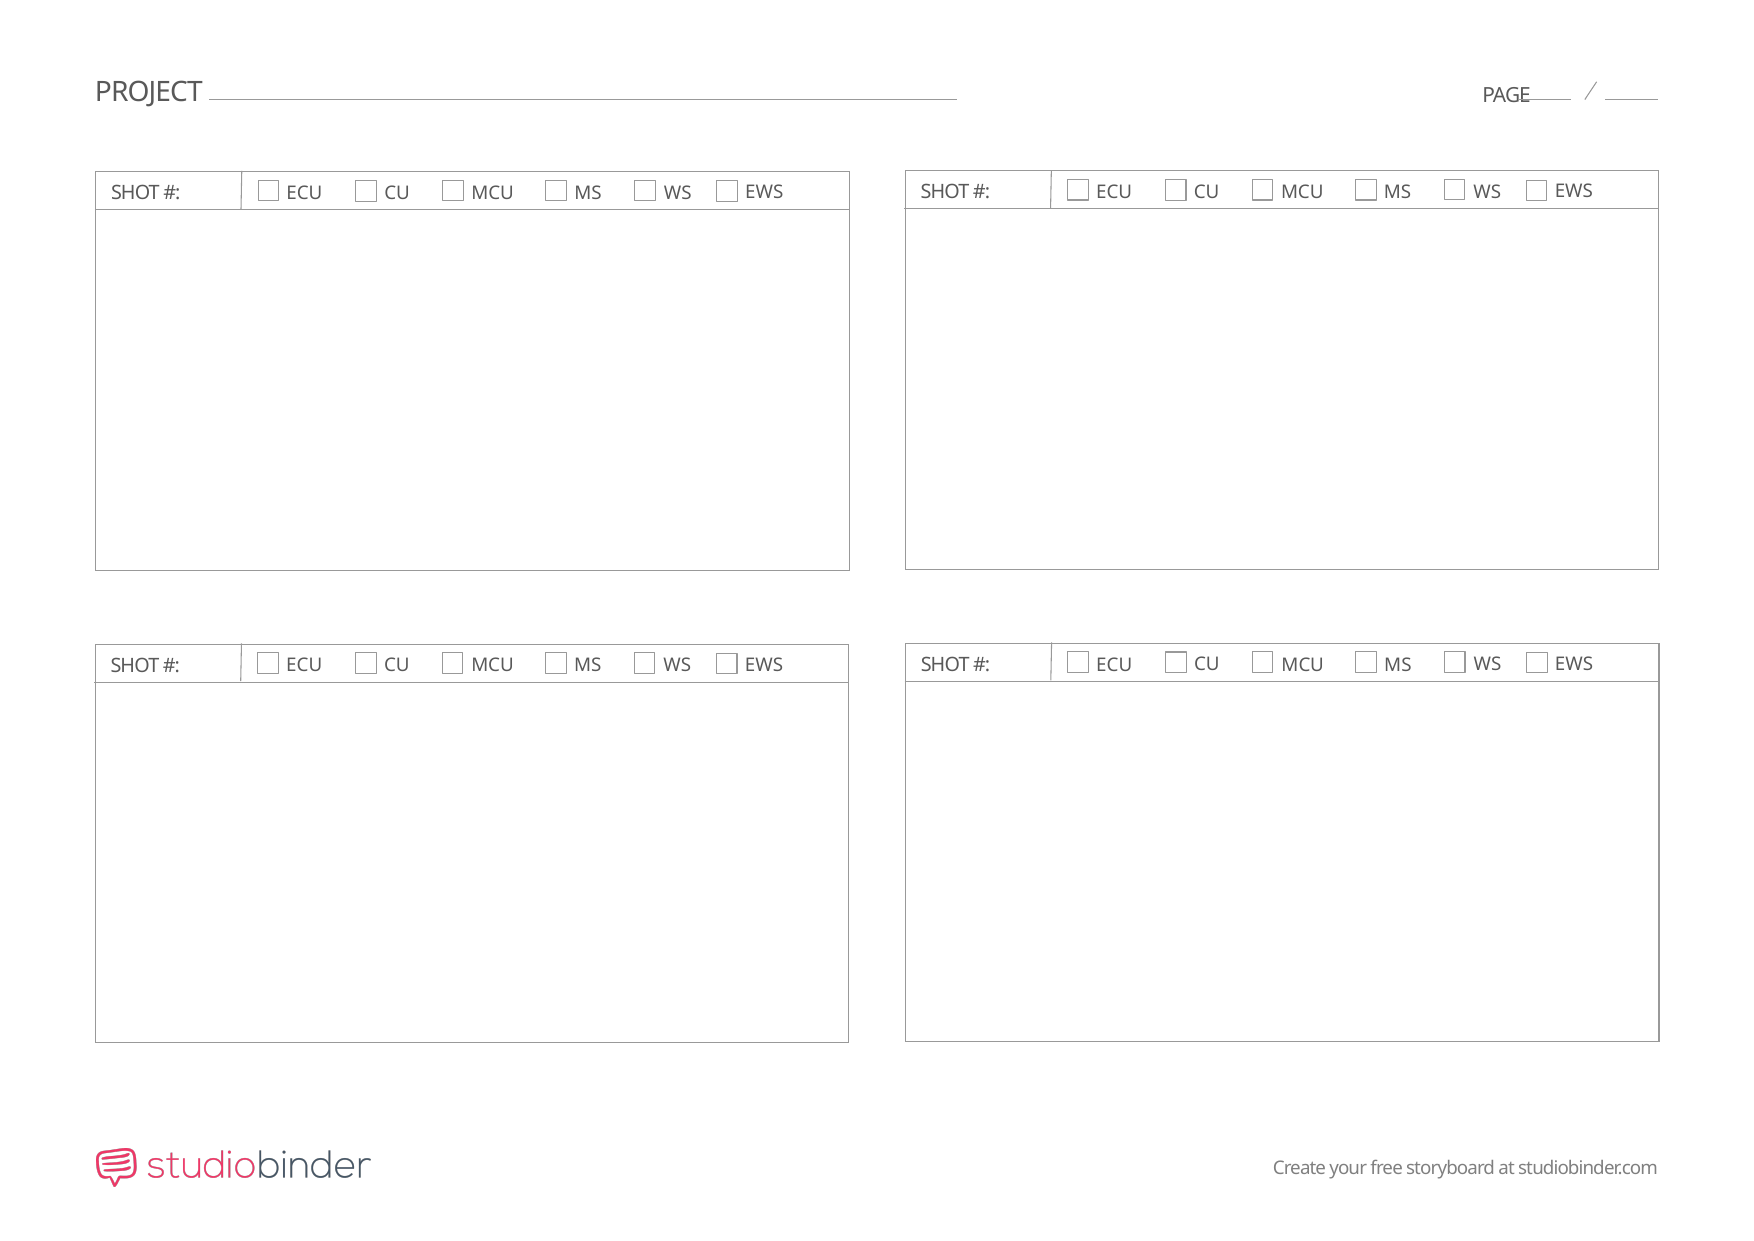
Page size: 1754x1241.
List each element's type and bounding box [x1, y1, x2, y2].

text_box [904, 642, 1660, 1042]
text_box [79, 66, 1658, 117]
text_box [94, 643, 849, 1043]
text_box [94, 170, 850, 571]
text_box [904, 170, 1659, 570]
text_box [95, 1148, 1673, 1187]
